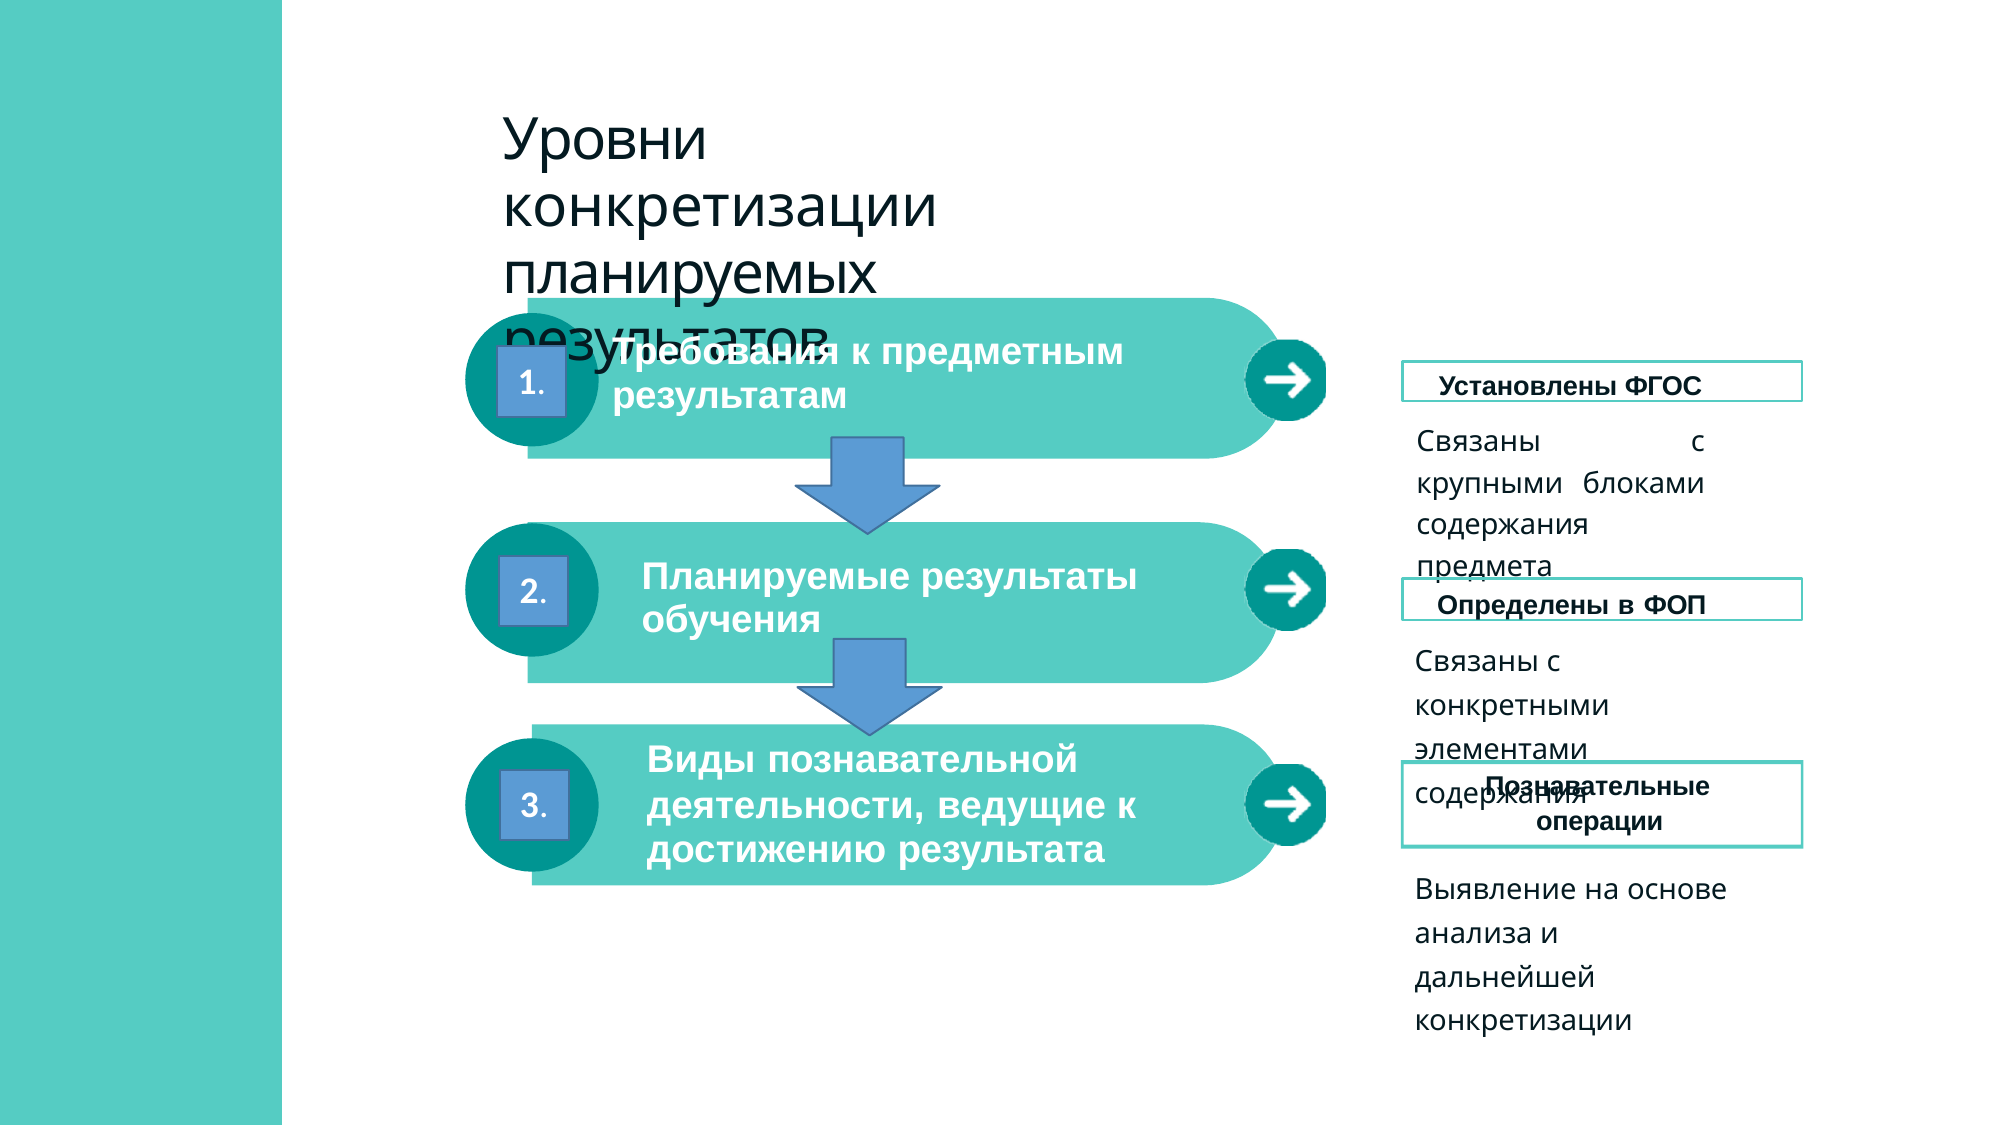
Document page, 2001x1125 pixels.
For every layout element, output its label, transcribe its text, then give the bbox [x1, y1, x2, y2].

text_box Выявление на основе анализа и дальнейшей конкретизации [1412, 859, 1731, 1037]
text_box [527, 522, 1273, 684]
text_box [498, 768, 571, 842]
text_box [0, 0, 282, 1125]
text_box [465, 738, 599, 872]
picture [1244, 549, 1326, 631]
text_box [531, 724, 1274, 886]
text_box Планируемые результаты обучения [639, 547, 1147, 641]
text_box Познавательные операции [1403, 763, 1801, 836]
text_box [465, 321, 599, 447]
text_box Виды познавательной деятельности, ведущие к достижению результата [644, 732, 1141, 870]
picture [1244, 764, 1326, 846]
text_box [1400, 760, 1804, 849]
text_box Определены в ФОП [1402, 578, 1803, 621]
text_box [497, 554, 570, 628]
text_box [527, 297, 1276, 459]
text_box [794, 436, 942, 536]
text_box [465, 523, 599, 657]
text_box Требования к предметным результатам [609, 322, 1133, 416]
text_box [796, 637, 944, 737]
text_box Установлены ФГОС [1402, 361, 1803, 401]
title Уровни конкретизации планируемых результатов [500, 97, 1132, 373]
text_box Связаны с конкретными элементами содержания [1412, 631, 1754, 763]
text_box Связаны с крупными блоками содержания предмета [1414, 413, 1706, 578]
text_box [495, 345, 568, 418]
picture [1244, 338, 1326, 421]
